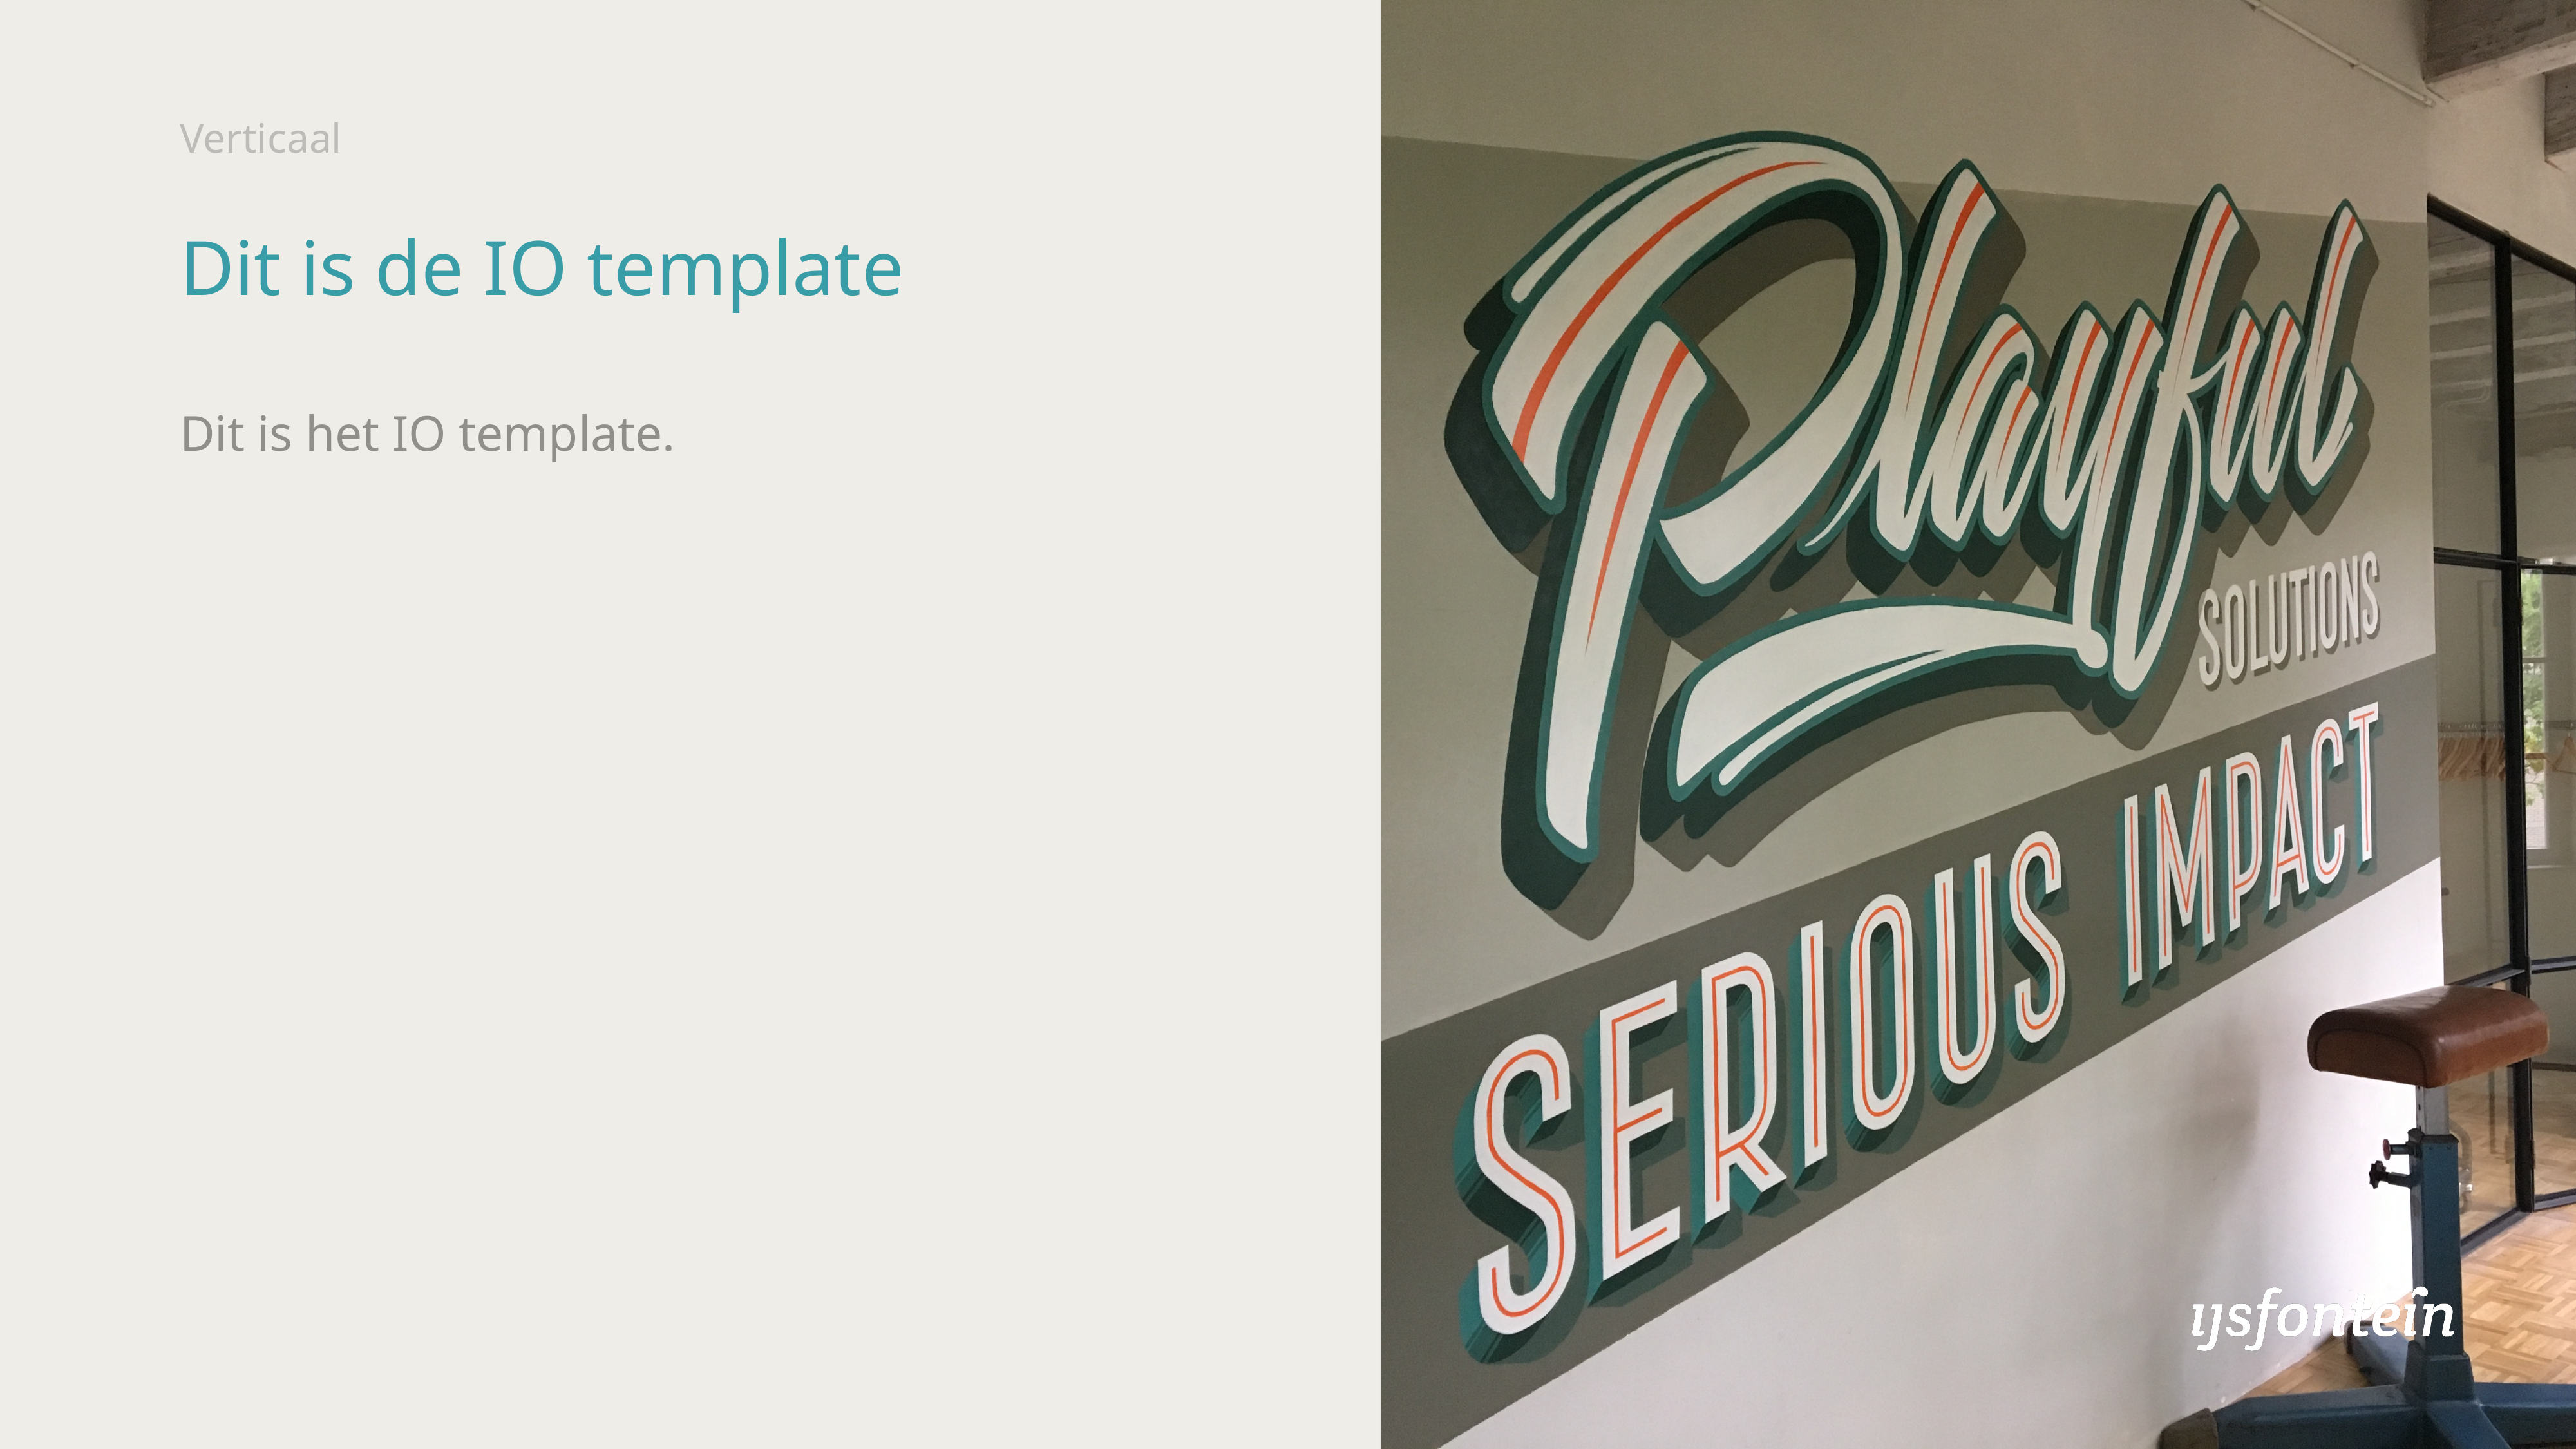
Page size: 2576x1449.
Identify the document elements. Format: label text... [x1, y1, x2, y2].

text_box Dit is de IO template Dit is het IO template. [174, 214, 1329, 466]
text_box Verticaal [174, 107, 1329, 167]
picture [1380, 0, 2576, 1449]
text_box [0, 0, 1380, 1449]
